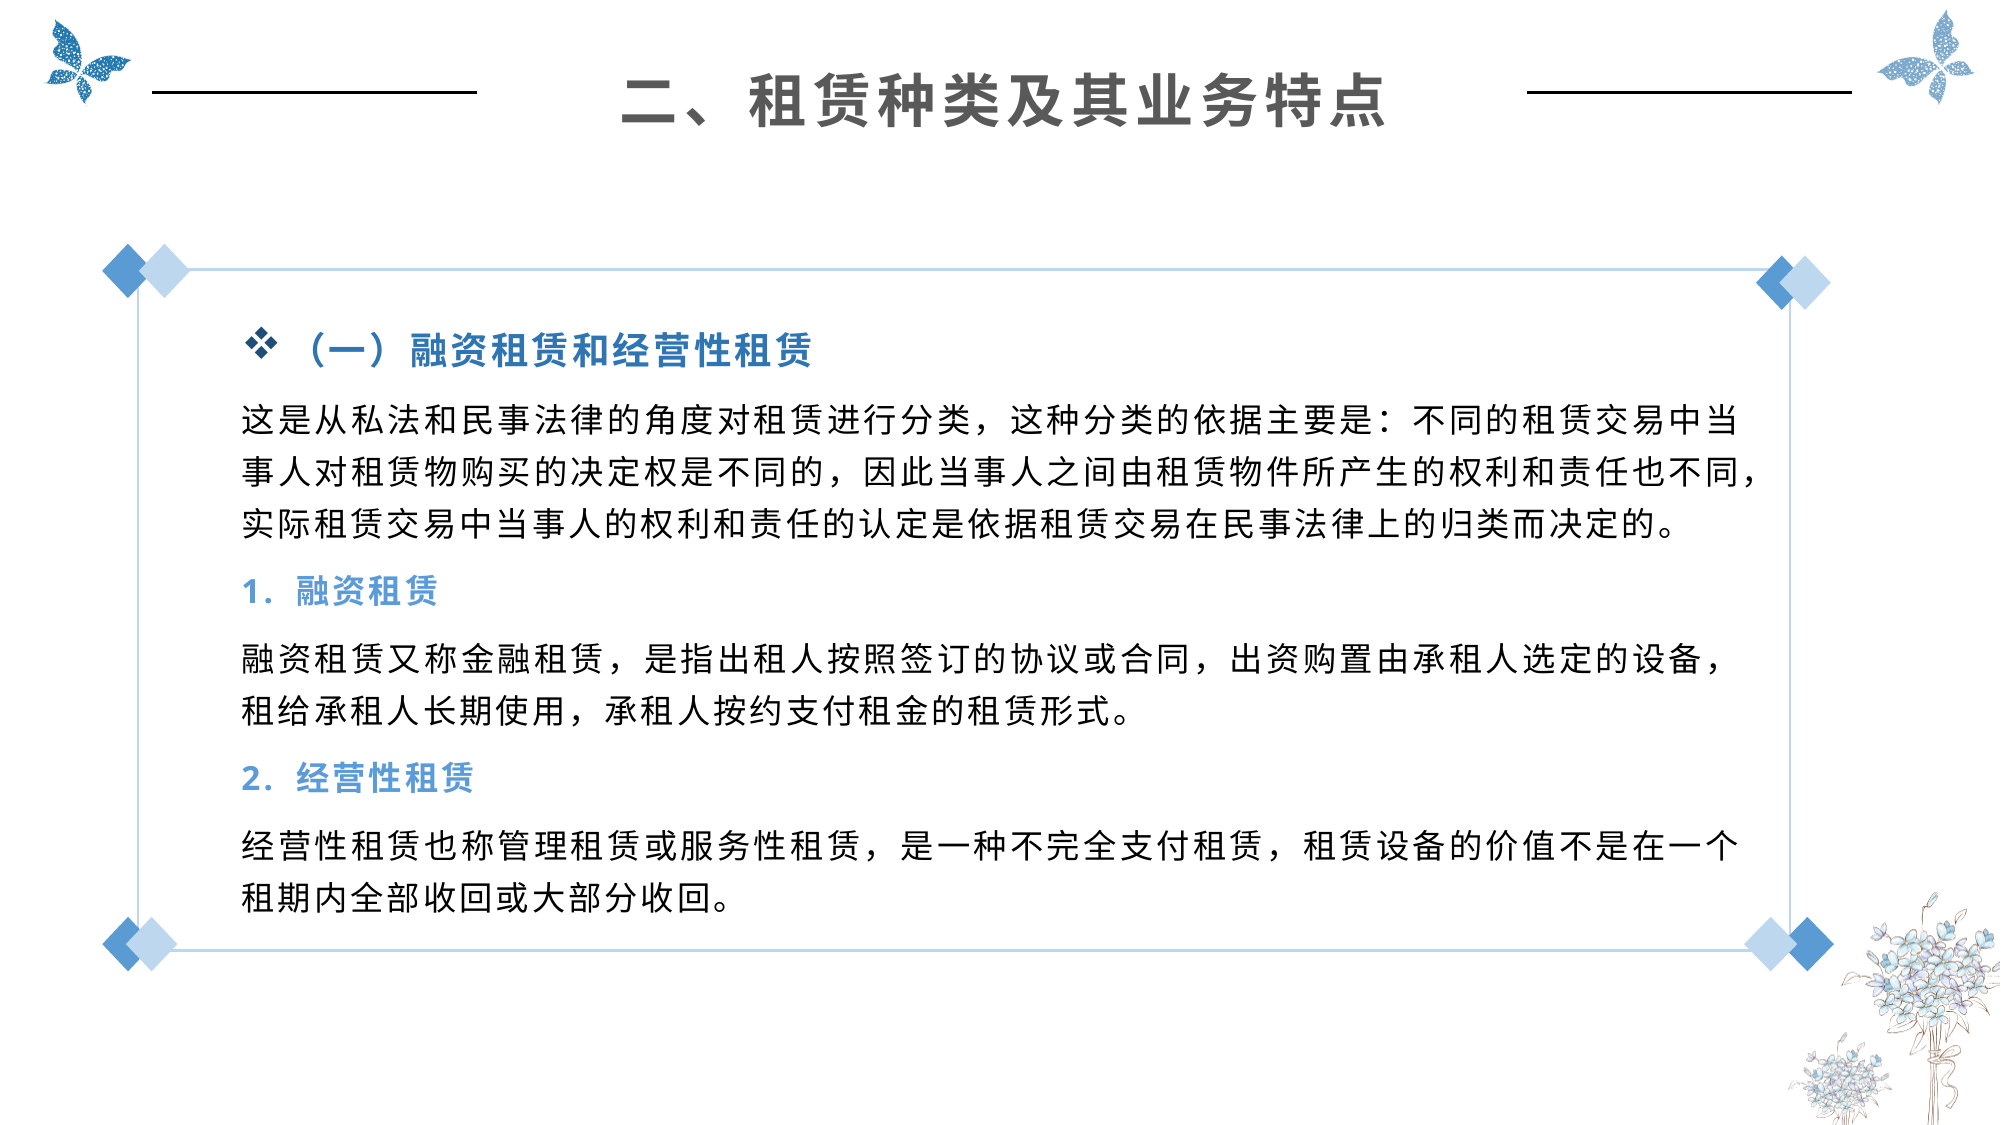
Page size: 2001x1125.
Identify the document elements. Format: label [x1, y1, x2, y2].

picture [1788, 892, 2000, 1125]
text_box [102, 243, 1834, 972]
text_box [151, 55, 1852, 142]
